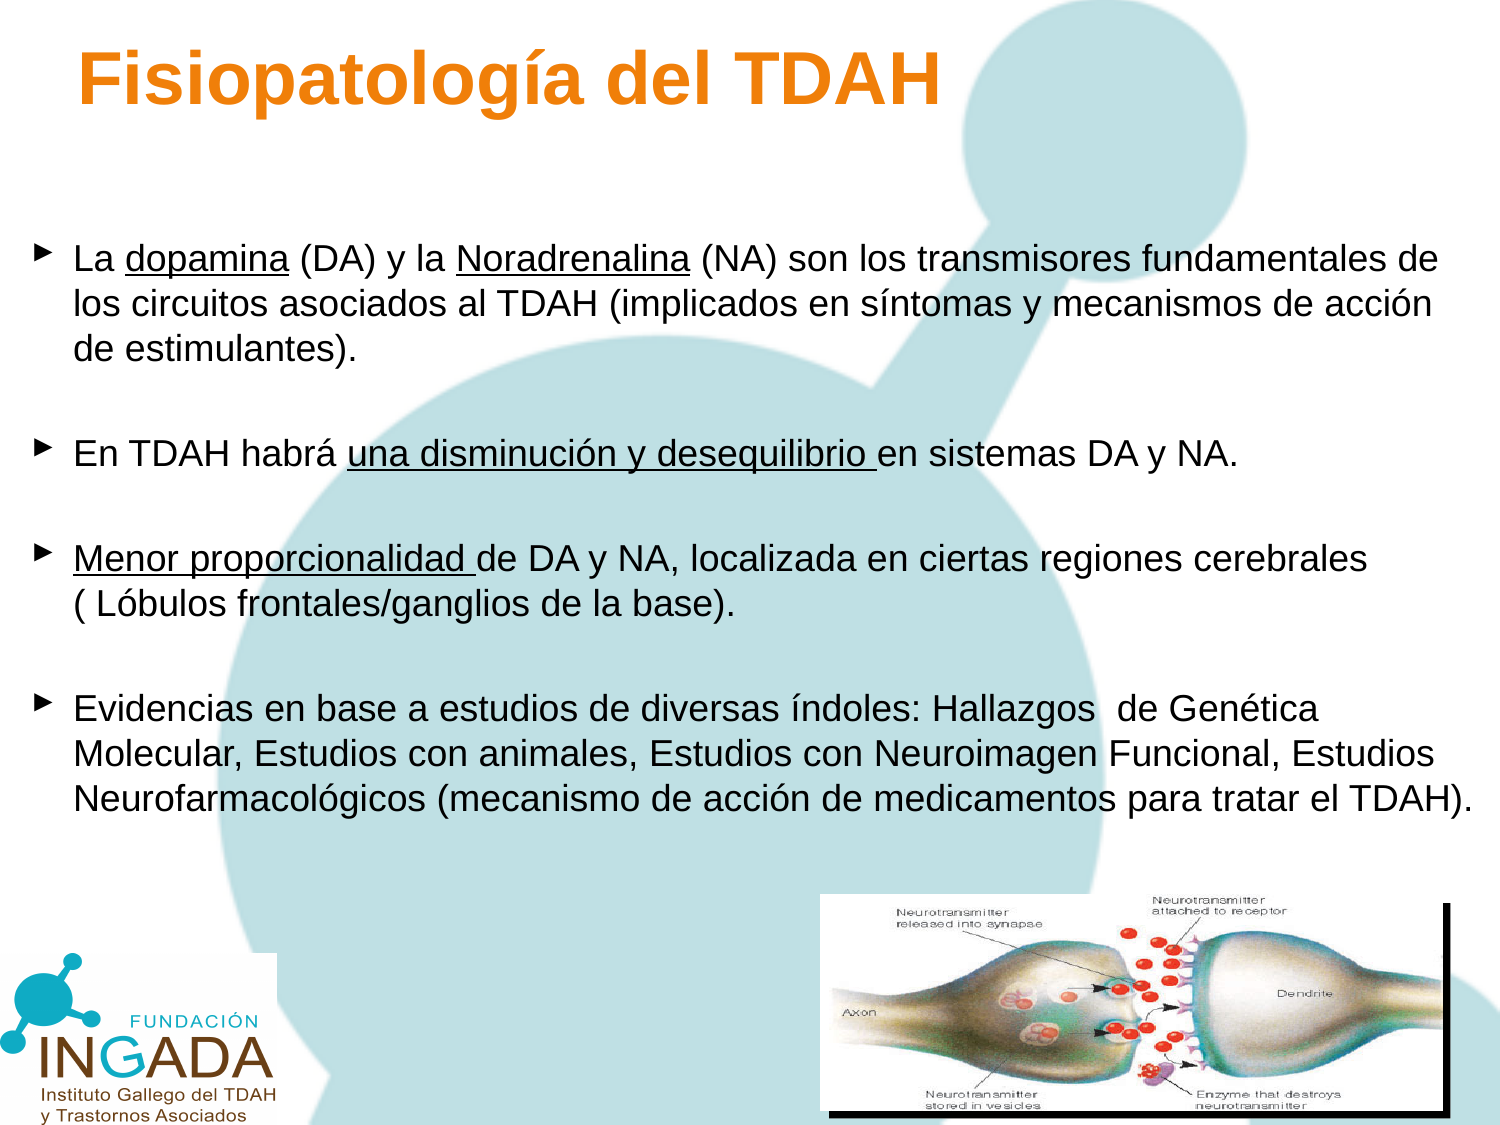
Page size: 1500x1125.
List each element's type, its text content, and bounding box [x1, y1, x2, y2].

title Fisiopatología del TDAH [0, 0, 1500, 149]
picture [0, 953, 277, 1125]
picture [820, 894, 1443, 1111]
list La dopamina (DA) y la Noradrenalina (NA) son los transmisores fundamentales de los circuitos asociados al TDAH (implicados en síntomas y mecanismos de acción de estimulantes). En TDAH habrá una disminución y desequilibrio en sistemas DA y NA. Menor proporcionalidad de DA y NA, localizada en ciertas regiones cerebrales ( Lóbulos frontales/ganglios de la base). Evidencias en base a estudios de diversas índoles: Hallazgos de Genética Molecular, Estudios con animales, Estudios con Neuroimagen Funcional, Estudios Neurofarmacológicos (mecanismo de acción de medicamentos para tratar el TDAH). [0, 149, 1499, 926]
